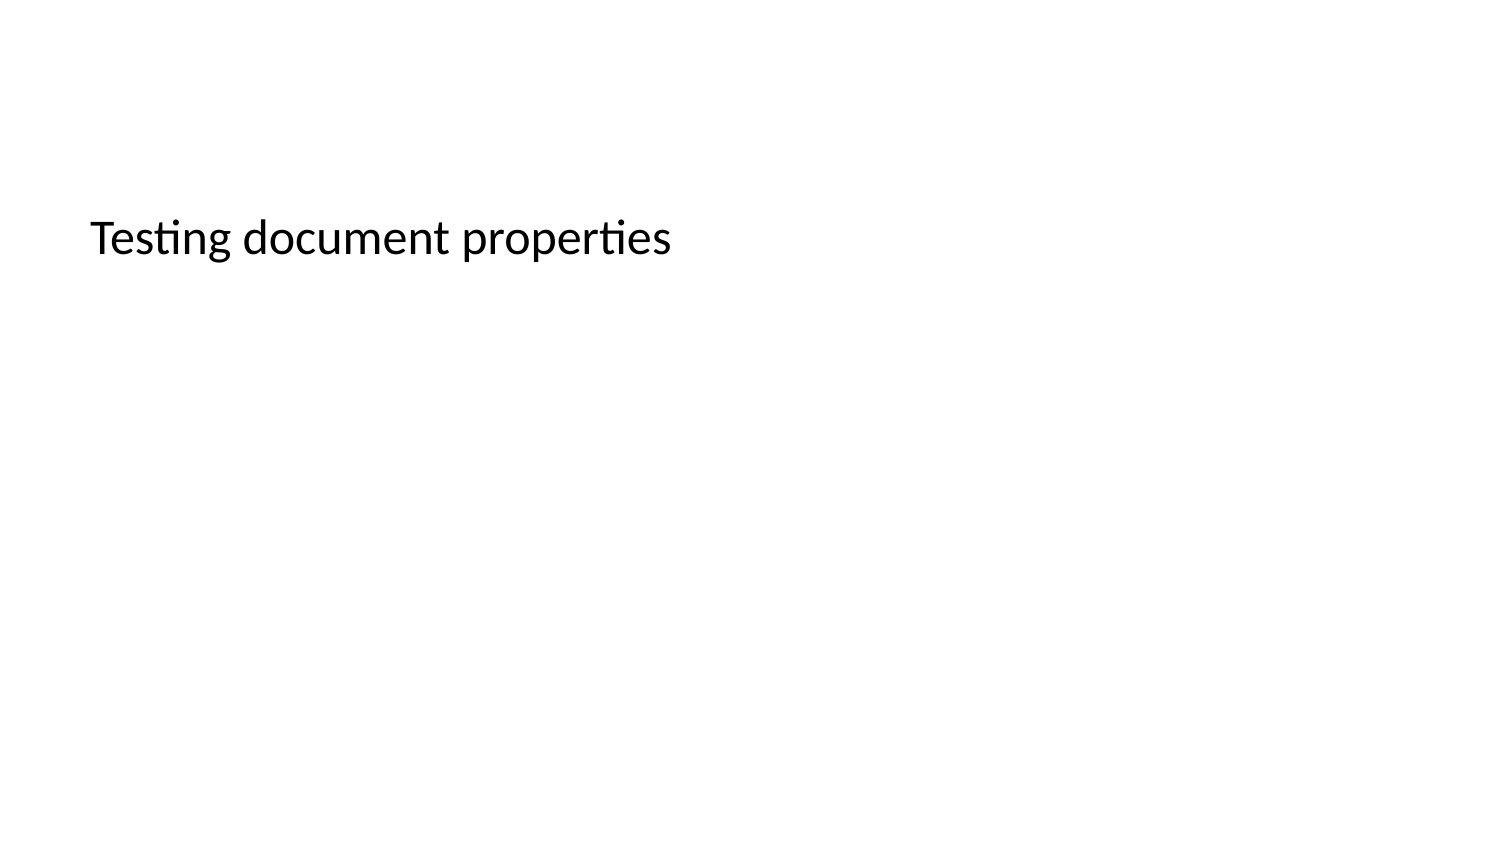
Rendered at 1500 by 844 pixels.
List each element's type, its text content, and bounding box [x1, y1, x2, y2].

list Testing document properties [75, 196, 1425, 754]
